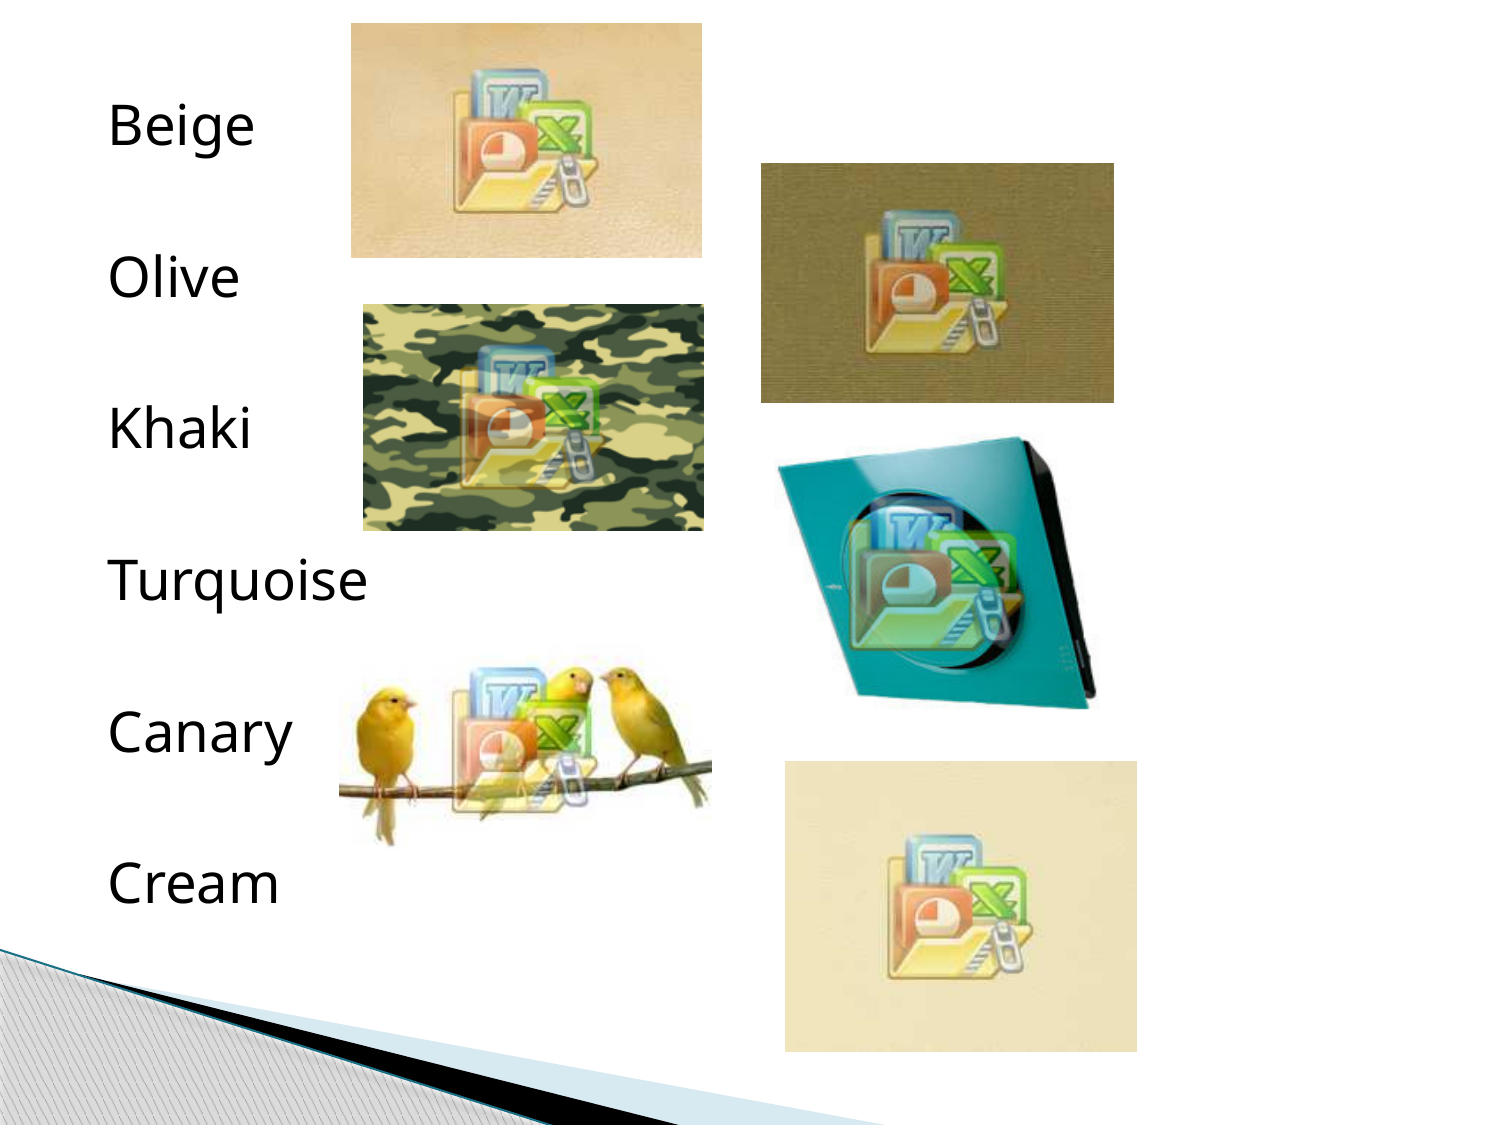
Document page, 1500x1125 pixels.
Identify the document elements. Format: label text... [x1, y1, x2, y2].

picture [784, 761, 1137, 1052]
picture [761, 163, 1114, 403]
picture [351, 23, 703, 259]
picture [339, 632, 712, 849]
list Beige Olive Khaki Turquoise Canary Cream [75, 82, 1425, 986]
picture [761, 421, 1114, 726]
picture [363, 304, 704, 531]
